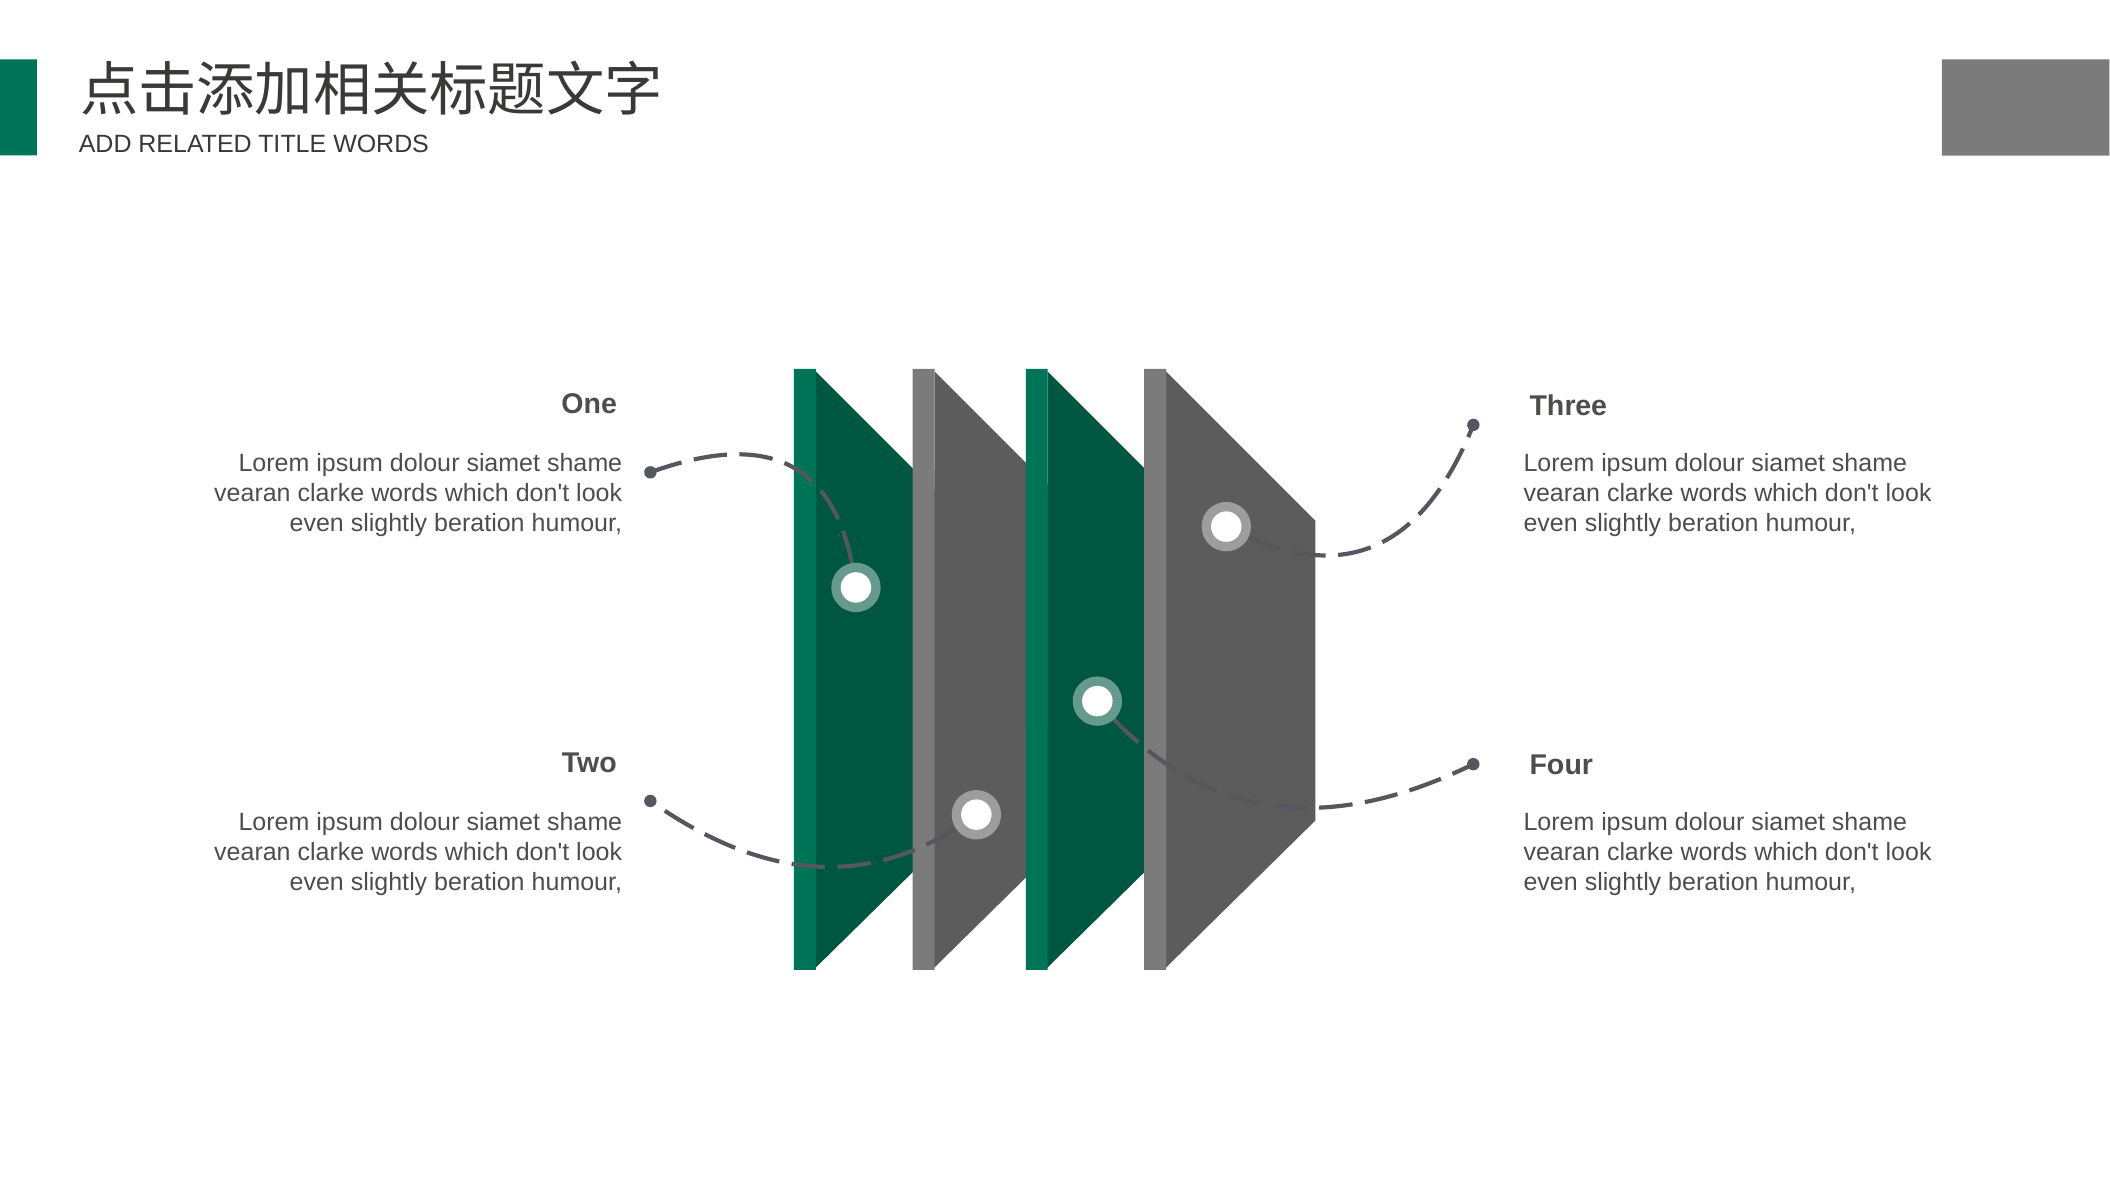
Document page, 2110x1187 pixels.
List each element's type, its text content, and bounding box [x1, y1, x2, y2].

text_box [951, 790, 1002, 840]
text_box [644, 794, 951, 868]
text_box [1025, 368, 1048, 970]
text_box [1251, 418, 1480, 556]
text_box [1048, 371, 1144, 968]
text_box [1167, 372, 1316, 744]
text_box Two [525, 738, 624, 785]
text_box Lorem ipsum dolour siamet shame vearan clarke words which don't look even slightly beration humour, [1523, 792, 1958, 910]
text_box [1144, 749, 1167, 970]
text_box [1120, 720, 1480, 809]
text_box One [534, 379, 624, 425]
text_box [1201, 501, 1251, 552]
text_box Lorem ipsum dolour siamet shame vearan clarke words which don't look even slightly beration humour, [1523, 432, 1958, 550]
text_box 点击添加相关标题文字 [64, 43, 679, 130]
text_box [816, 852, 912, 968]
text_box [793, 865, 816, 970]
text_box [912, 368, 935, 826]
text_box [1072, 676, 1123, 726]
text_box [0, 58, 38, 157]
text_box ADD RELATED TITLE WORDS [62, 119, 446, 166]
text_box Three [1523, 379, 1657, 430]
text_box [816, 371, 912, 824]
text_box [831, 562, 881, 613]
text_box [1941, 58, 2110, 157]
text_box Four [1523, 738, 1634, 789]
text_box [644, 454, 852, 562]
text_box [912, 842, 935, 970]
text_box [1144, 368, 1167, 725]
text_box Lorem ipsum dolour siamet shame vearan clarke words which don't look even slightly beration humour, [188, 792, 624, 910]
text_box [793, 538, 816, 815]
text_box [1167, 766, 1316, 967]
text_box [793, 368, 816, 484]
text_box [935, 371, 1025, 968]
text_box Lorem ipsum dolour siamet shame vearan clarke words which don't look even slightly beration humour, [188, 432, 624, 550]
